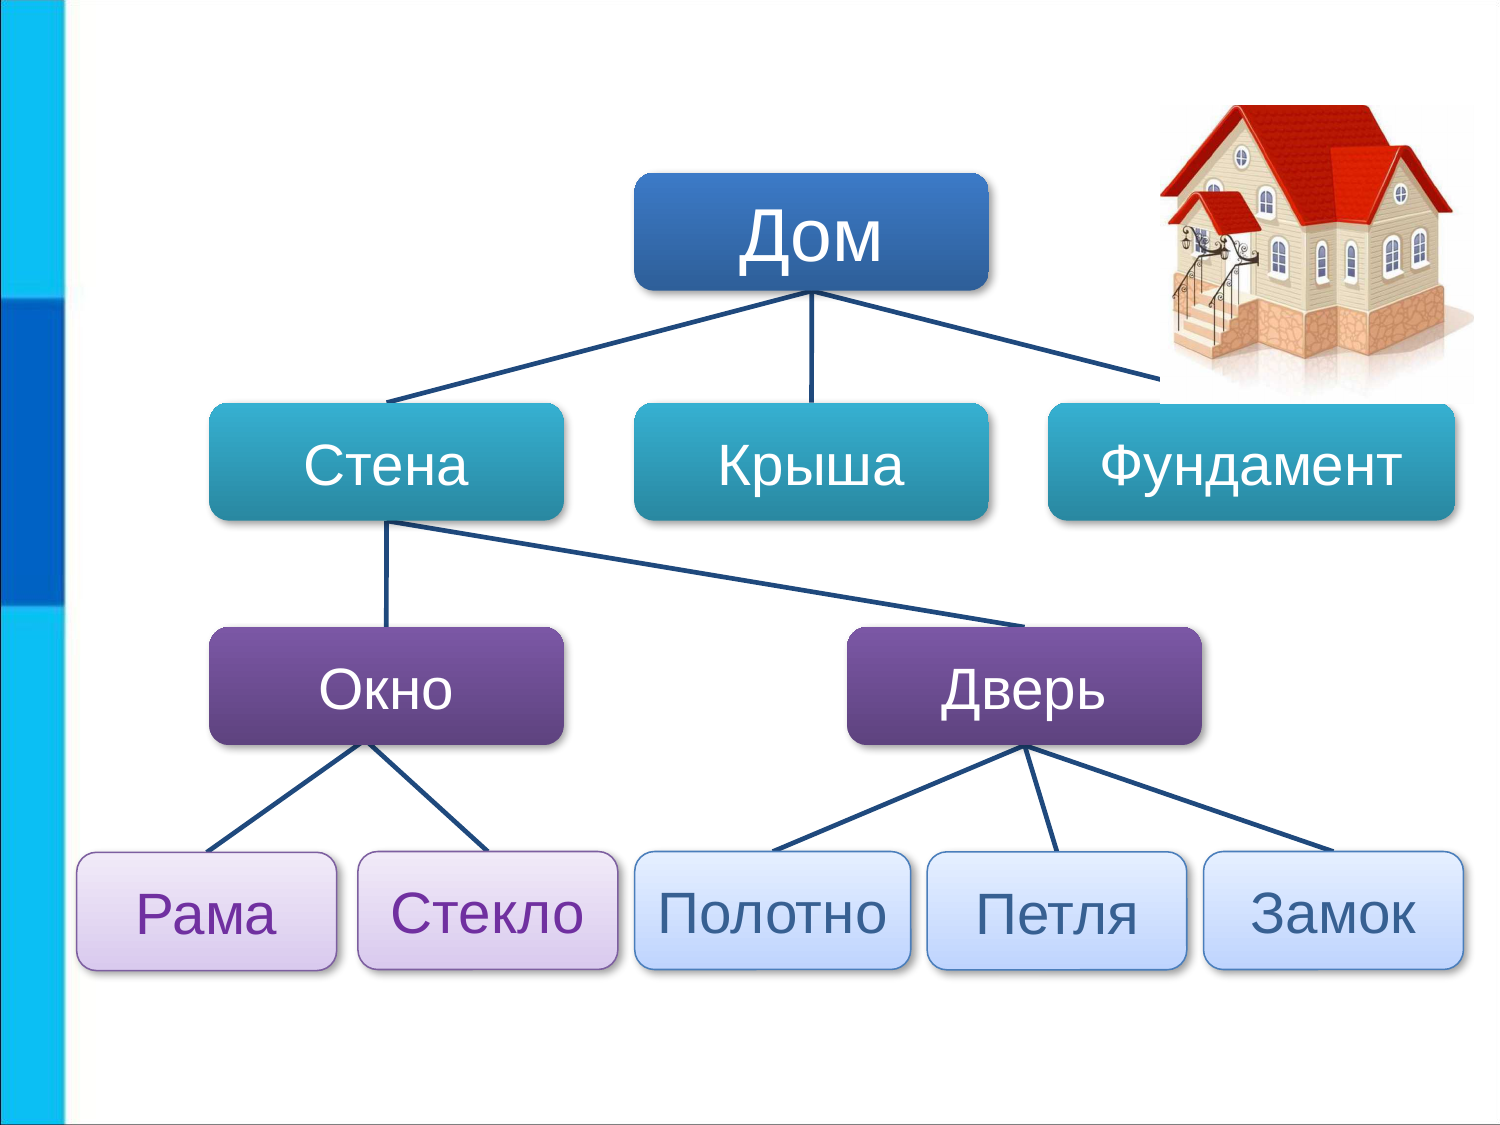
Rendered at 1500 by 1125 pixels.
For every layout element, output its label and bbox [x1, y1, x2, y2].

picture [0, 0, 1500, 1125]
text_box [76, 172, 1464, 971]
